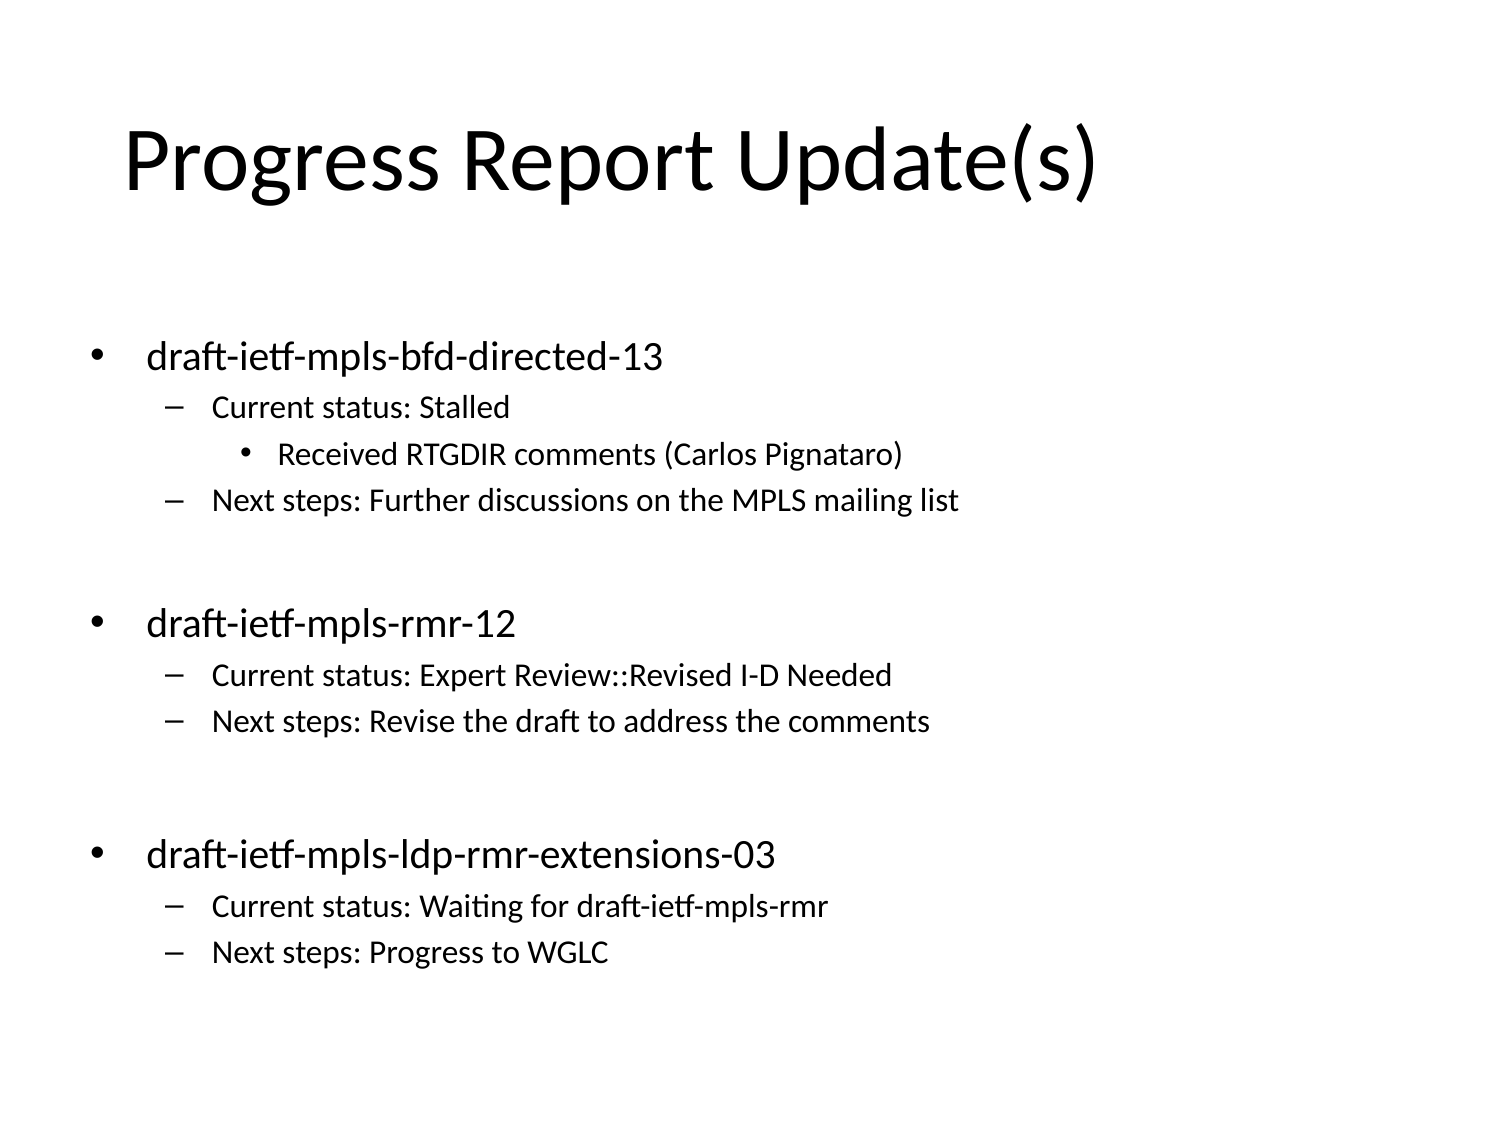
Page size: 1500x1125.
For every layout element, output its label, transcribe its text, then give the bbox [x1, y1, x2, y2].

list draft-ietf-mpls-bfd-directed-13 Current status: Stalled Received RTGDIR comments (Carlos Pignataro) Next steps: Further discussions on the MPLS mailing list draft-ietf-mpls-rmr-12 Current status: Expert Review::Revised I-D Needed Next steps: Revise the draft to address the comments draft-ietf-mpls-ldp-rmr-extensions-03 Current status: Waiting for draft-ietf-mpls-rmr Next steps: Progress to WGLC [75, 321, 1425, 1005]
title Progress Report Update(s) [75, 45, 1425, 263]
